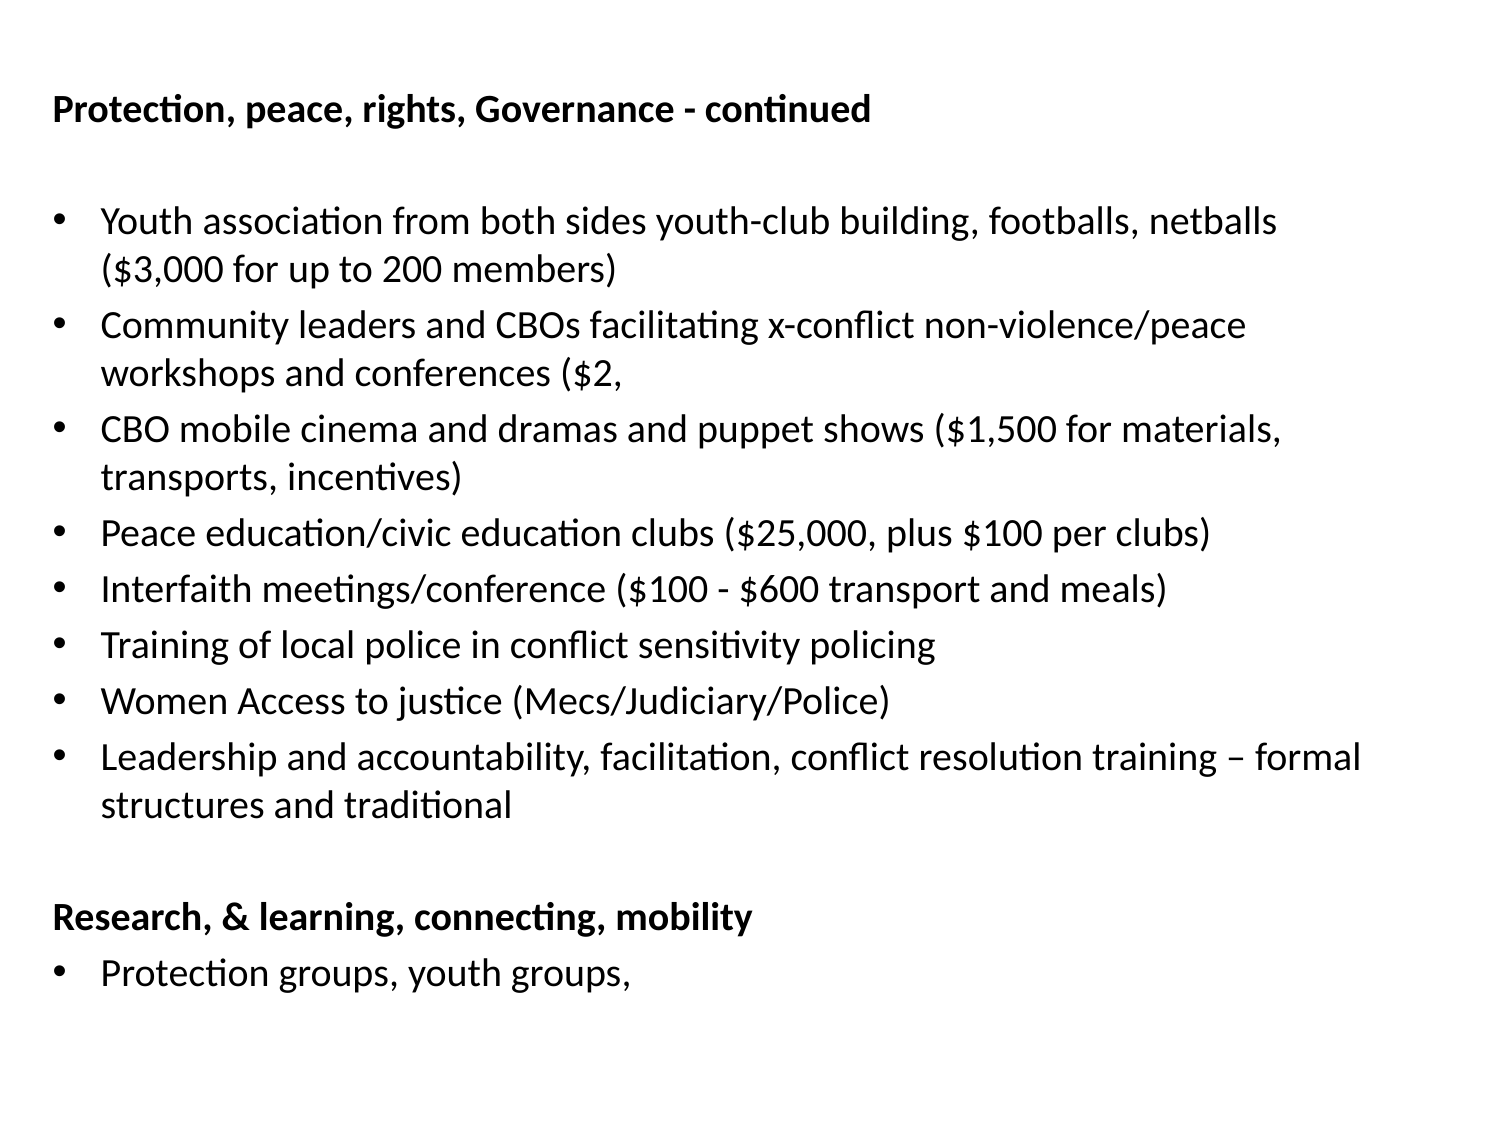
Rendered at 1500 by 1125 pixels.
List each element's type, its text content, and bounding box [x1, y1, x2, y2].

list Protection, peace, rights, Governance - continued Youth association from both sides youth-club building, footballs, netballs ($3,000 for up to 200 members) Community leaders and CBOs facilitating x-conflict non-violence/peace workshops and conferences ($2, CBO mobile cinema and dramas and puppet shows ($1,500 for materials, transports, incentives) Peace education/civic education clubs ($25,000, plus $100 per clubs) Interfaith meetings/conference ($100 - $600 transport and meals) Training of local police in conflict sensitivity policing Women Access to justice (Mecs/Judiciary/Police) Leadership and accountability, facilitation, conflict resolution training – formal structures and traditional Research, & learning, connecting, mobility Protection groups, youth groups, [37, 75, 1425, 1005]
